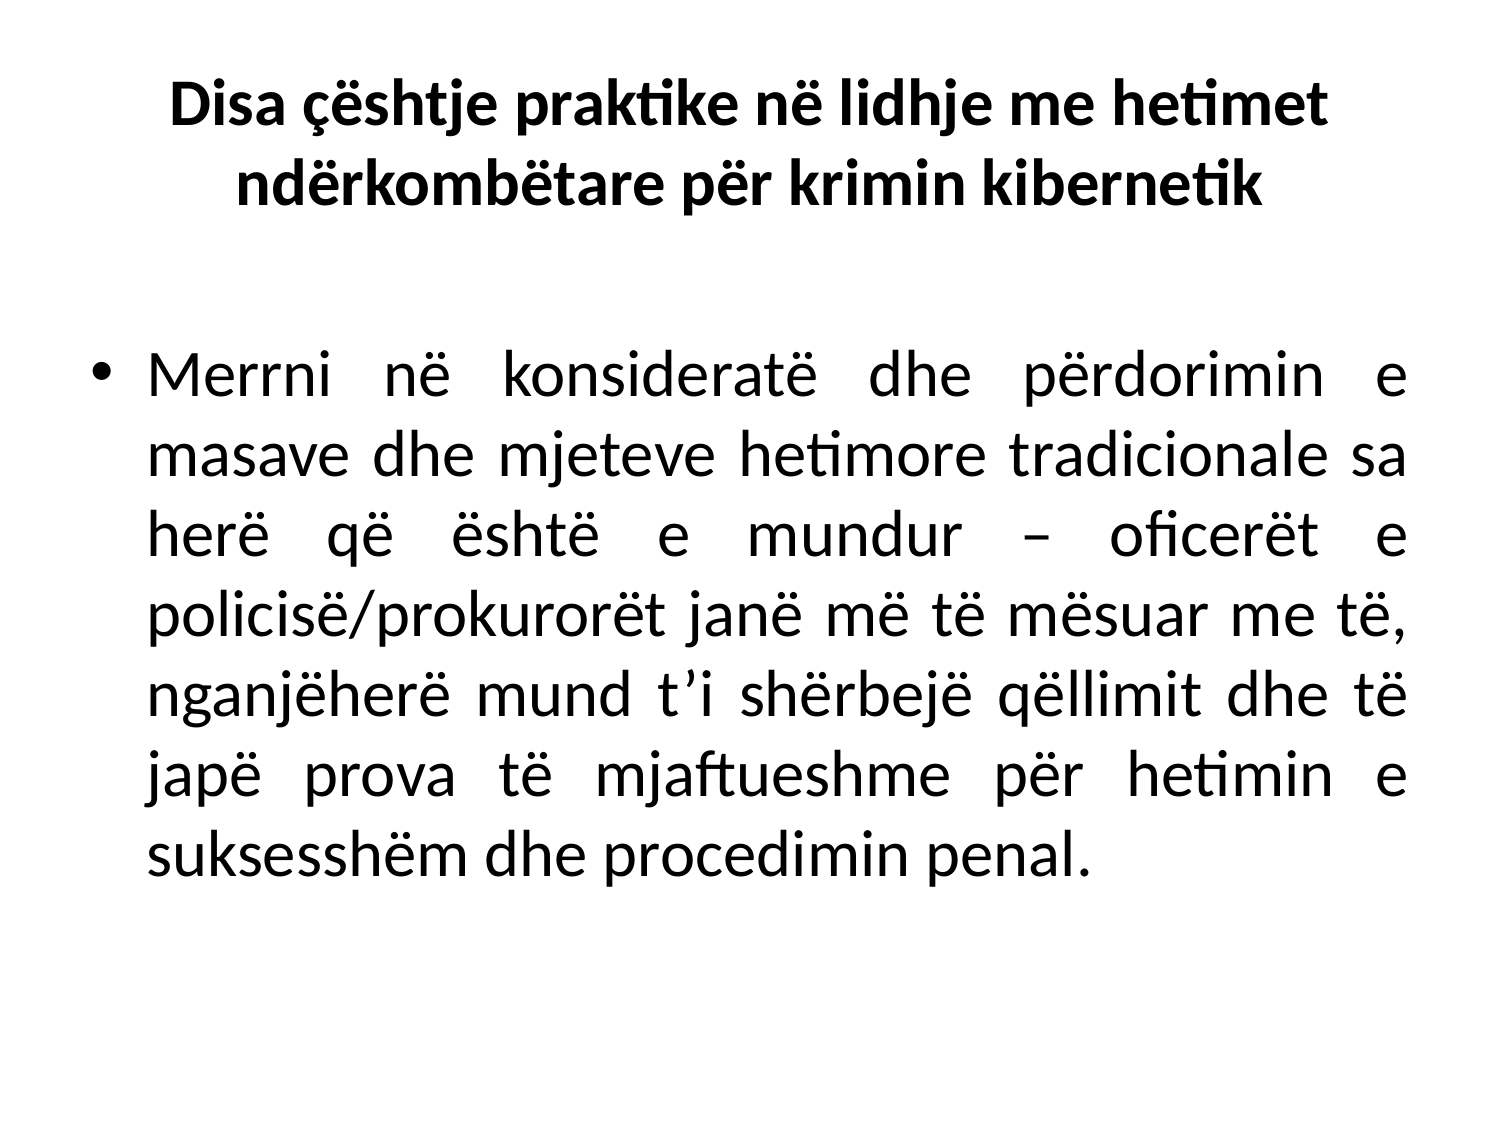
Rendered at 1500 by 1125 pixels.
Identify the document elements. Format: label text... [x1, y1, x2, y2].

list Merrni në konsideratë dhe përdorimin e masave dhe mjeteve hetimore tradicionale sa herë që është e mundur – oficerët e policisë/prokurorët janë më të mësuar me të, nganjëherë mund t’i shërbejë qëllimit dhe të japë prova të mjaftueshme për hetimin e suksesshëm dhe procedimin penal. [74, 322, 1426, 1006]
title Disa çështje praktike në lidhje me hetimet ndërkombëtare për krimin kibernetik [74, 44, 1426, 233]
